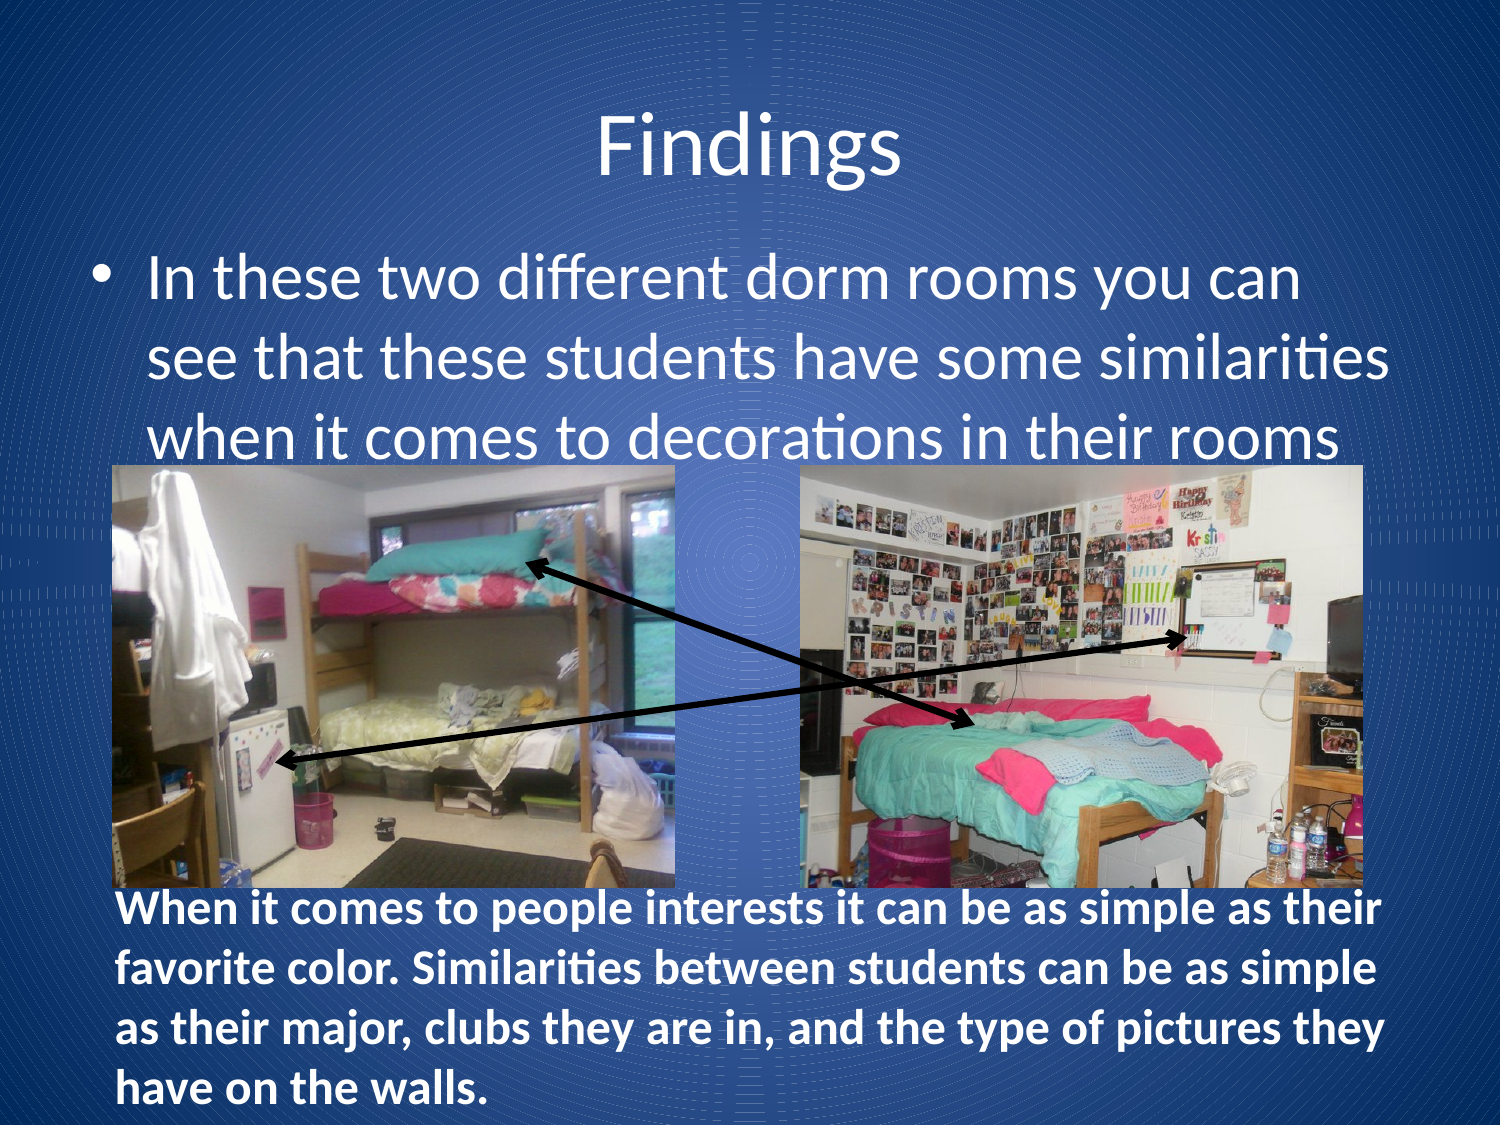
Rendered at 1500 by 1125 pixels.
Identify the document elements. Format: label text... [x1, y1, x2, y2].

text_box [274, 637, 1188, 763]
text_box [524, 562, 976, 635]
picture [799, 465, 1363, 888]
list In these two different dorm rooms you can see that these students have some similarities when it comes to decorations in their rooms [75, 224, 1425, 1005]
title Findings [75, 45, 1425, 224]
text_box When it comes to people interests it can be as simple as their favorite color. Similarities between students can be as simple as their major, clubs they are in, and the type of pictures they have on the walls. [99, 867, 1438, 1123]
picture [112, 465, 676, 888]
